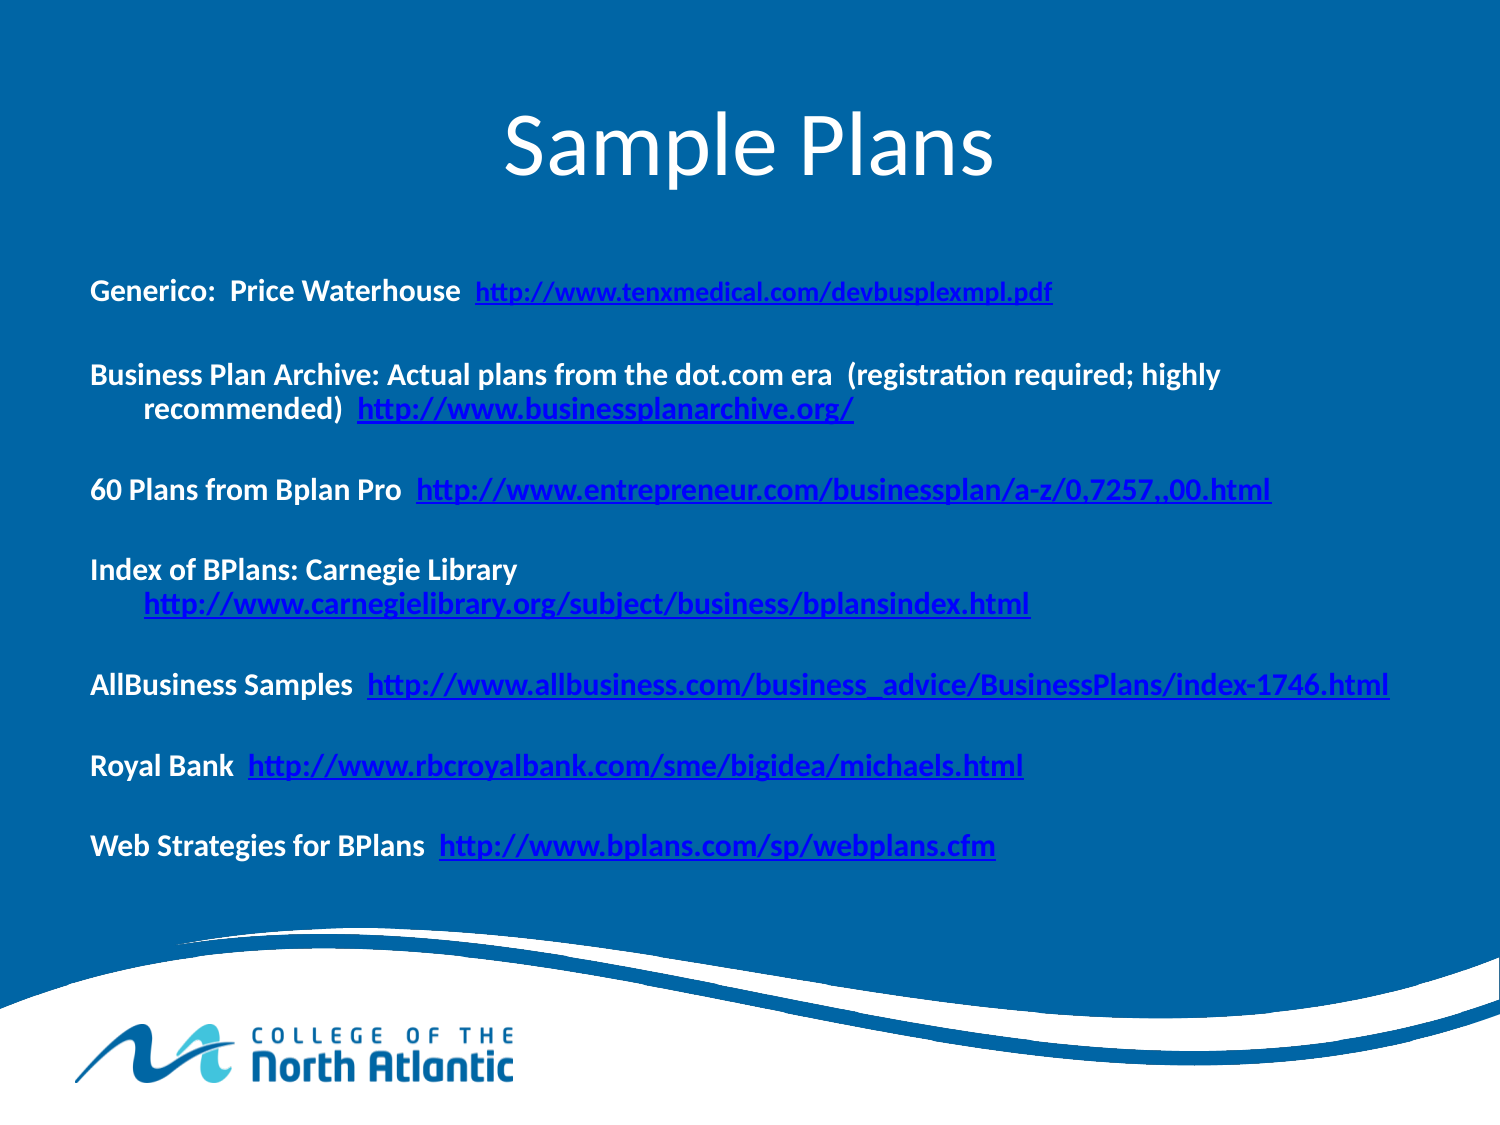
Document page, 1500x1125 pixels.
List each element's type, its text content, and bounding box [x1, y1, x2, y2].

list Generico: Price Waterhouse http://www.tenxmedical.com/devbusplexmpl.pdf Business Plan Archive: Actual plans from the dot.com era (registration required; highly recommended) http://www.businessplanarchive.org/ 60 Plans from Bplan Pro http://www.entrepreneur.com/businessplan/a-z/0,7257,,00.html Index of BPlans: Carnegie Library http://www.carnegielibrary.org/subject/business/bplansindex.html AllBusiness Samples http://www.allbusiness.com/business_advice/BusinessPlans/index-1746.html Royal Bank http://www.rbcroyalbank.com/sme/bigidea/michaels.html Web Strategies for BPlans http://www.bplans.com/sp/webplans.cfm [75, 262, 1425, 900]
picture [0, 928, 1500, 1125]
title Sample Plans [75, 45, 1425, 233]
